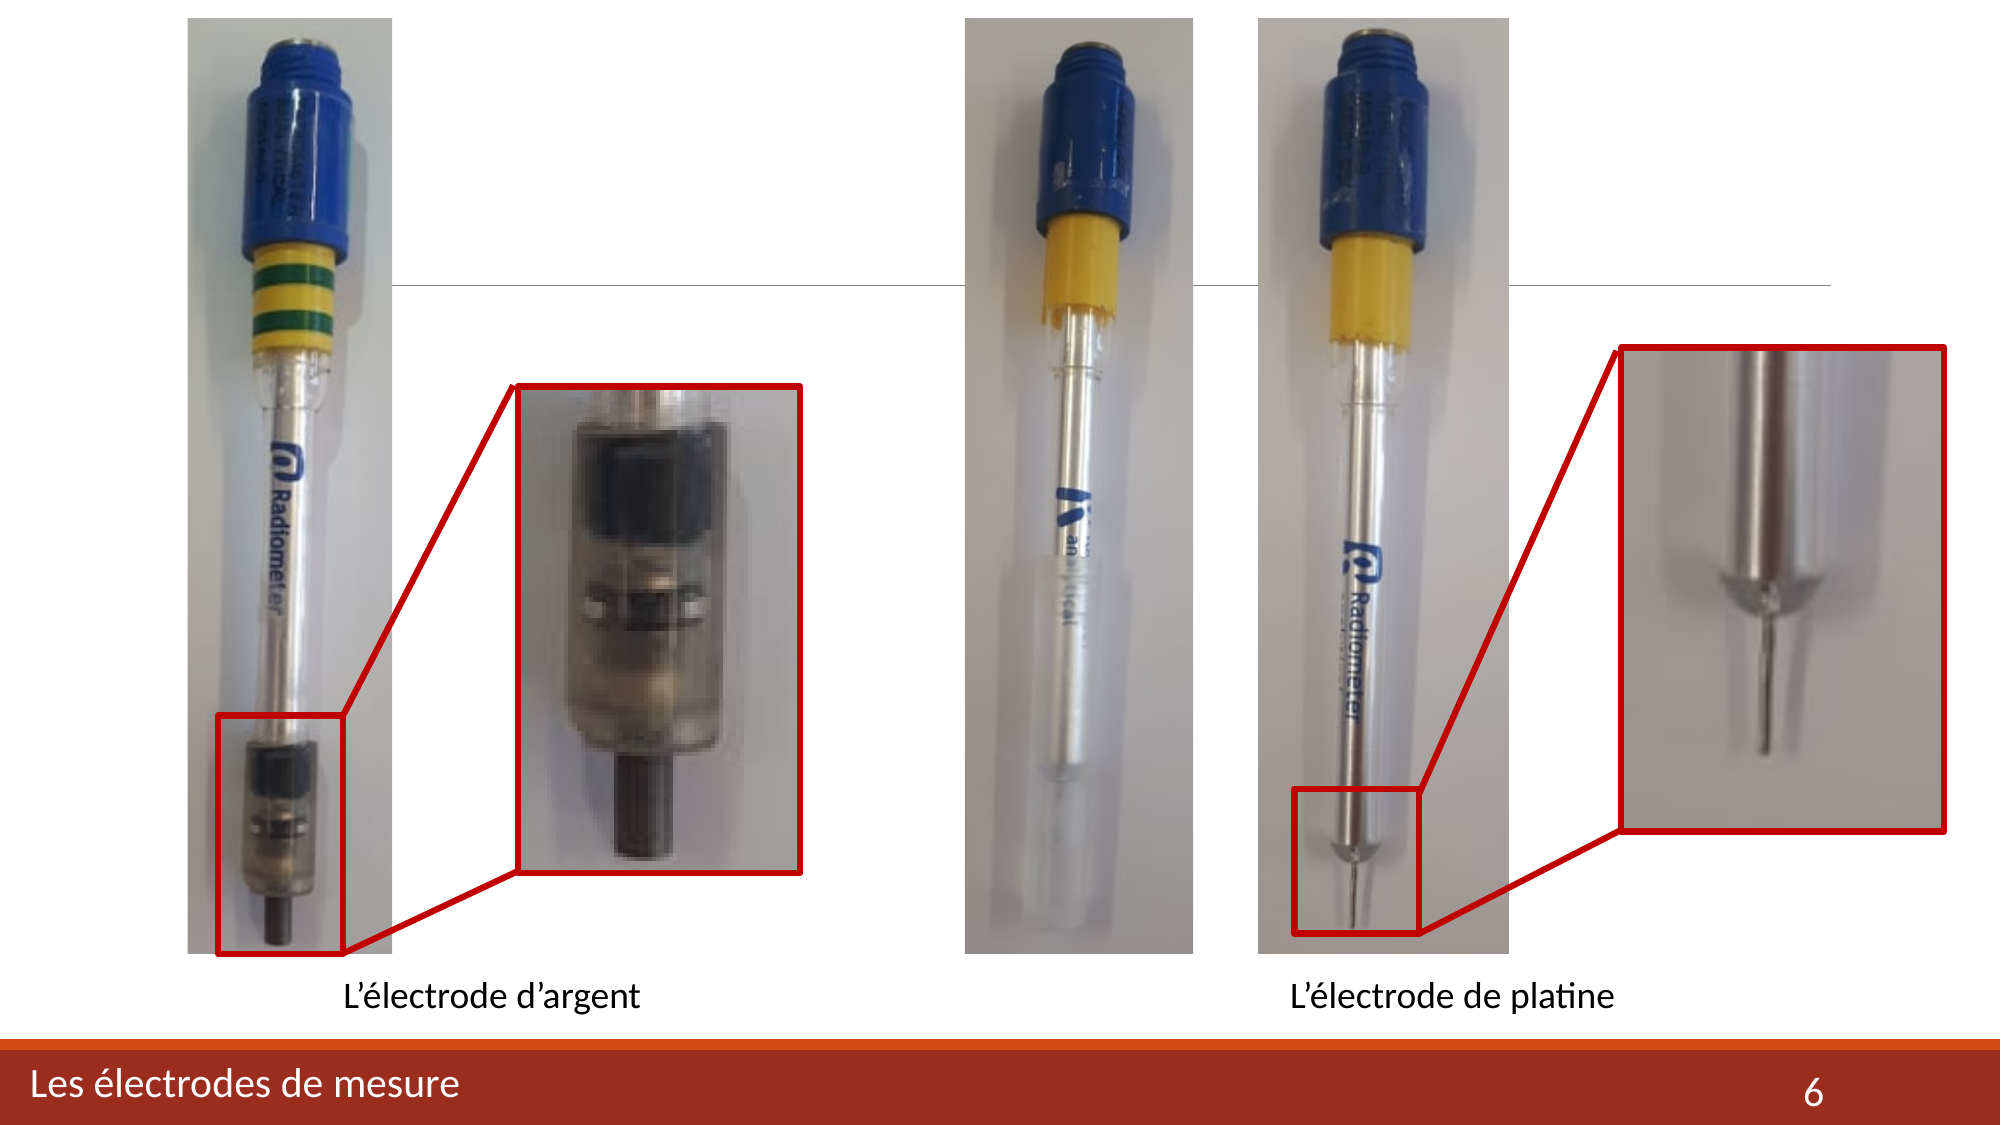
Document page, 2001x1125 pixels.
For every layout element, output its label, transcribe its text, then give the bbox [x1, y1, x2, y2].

picture [520, 389, 798, 871]
picture [964, 17, 1194, 955]
text_box L’électrode de platine [964, 963, 1941, 1023]
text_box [1418, 828, 1625, 935]
slide_number 6 [1740, 1059, 1840, 1120]
text_box Les électrodes de mesure [0, 1054, 1740, 1123]
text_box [1418, 350, 1618, 794]
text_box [341, 869, 522, 955]
picture [1623, 350, 1942, 830]
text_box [341, 384, 514, 718]
picture [1257, 17, 1510, 955]
text_box L’électrode d’argent [187, 964, 798, 1024]
picture [186, 17, 393, 955]
